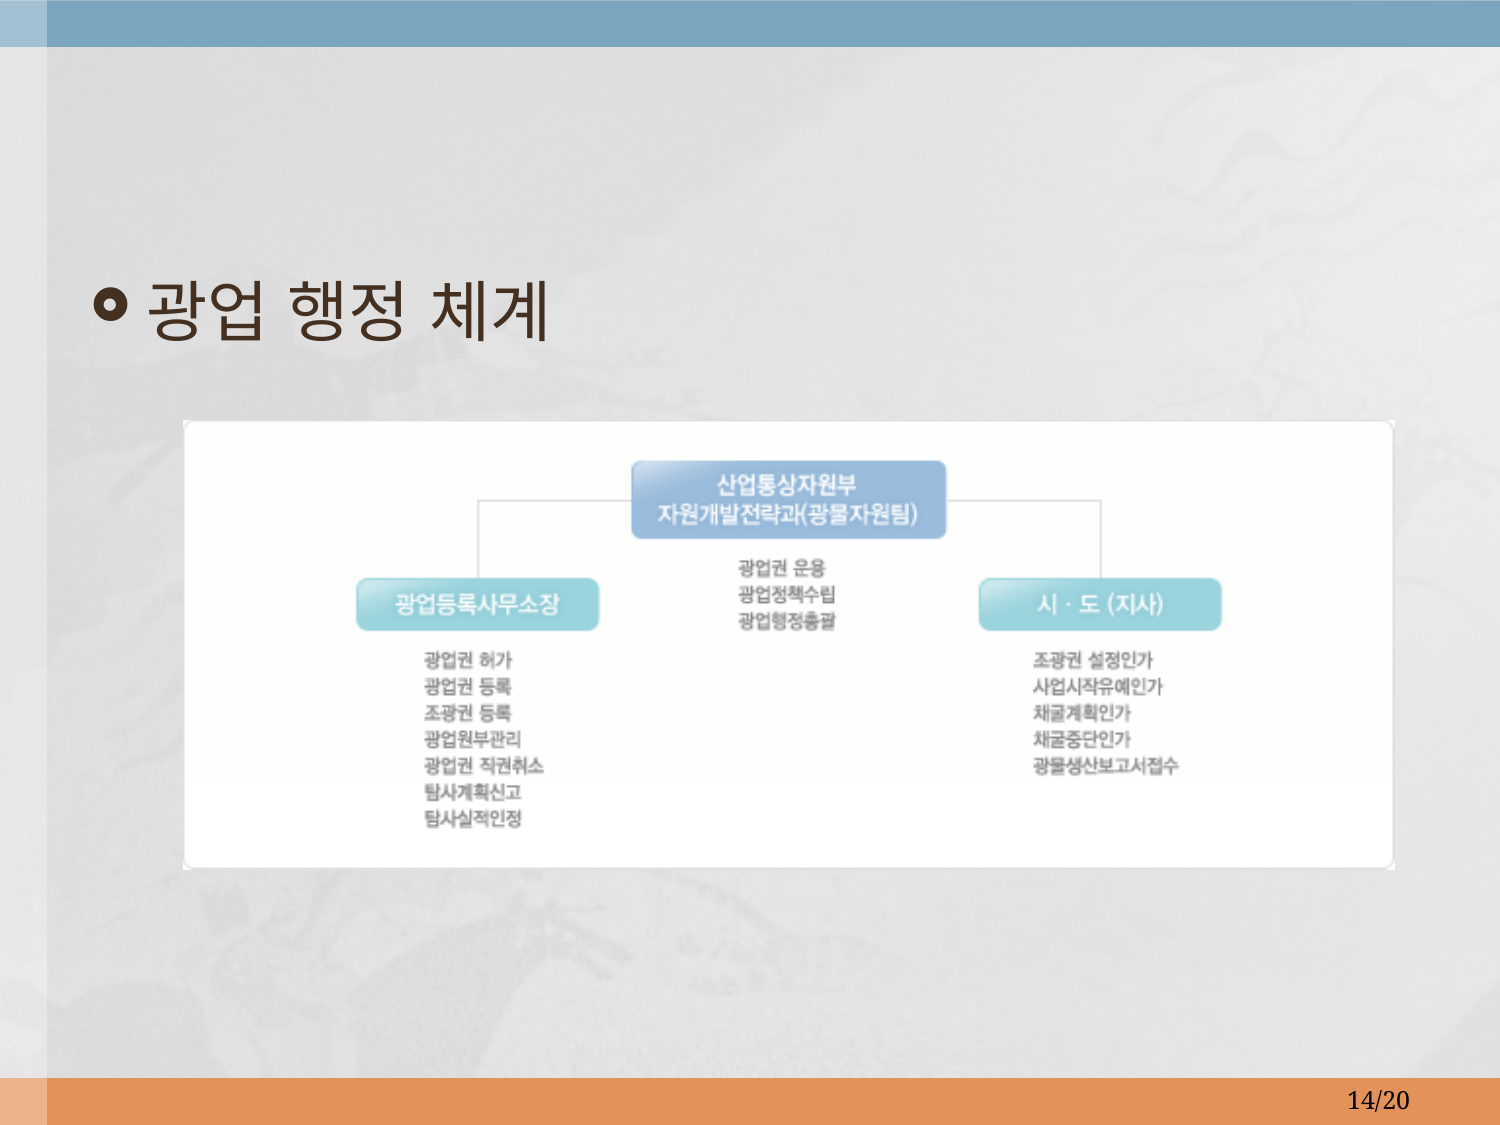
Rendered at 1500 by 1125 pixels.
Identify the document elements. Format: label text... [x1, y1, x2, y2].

slide_number 14 [1074, 1078, 1425, 1125]
list 광업 행정 체계 [75, 262, 1425, 1005]
picture [182, 420, 1395, 870]
